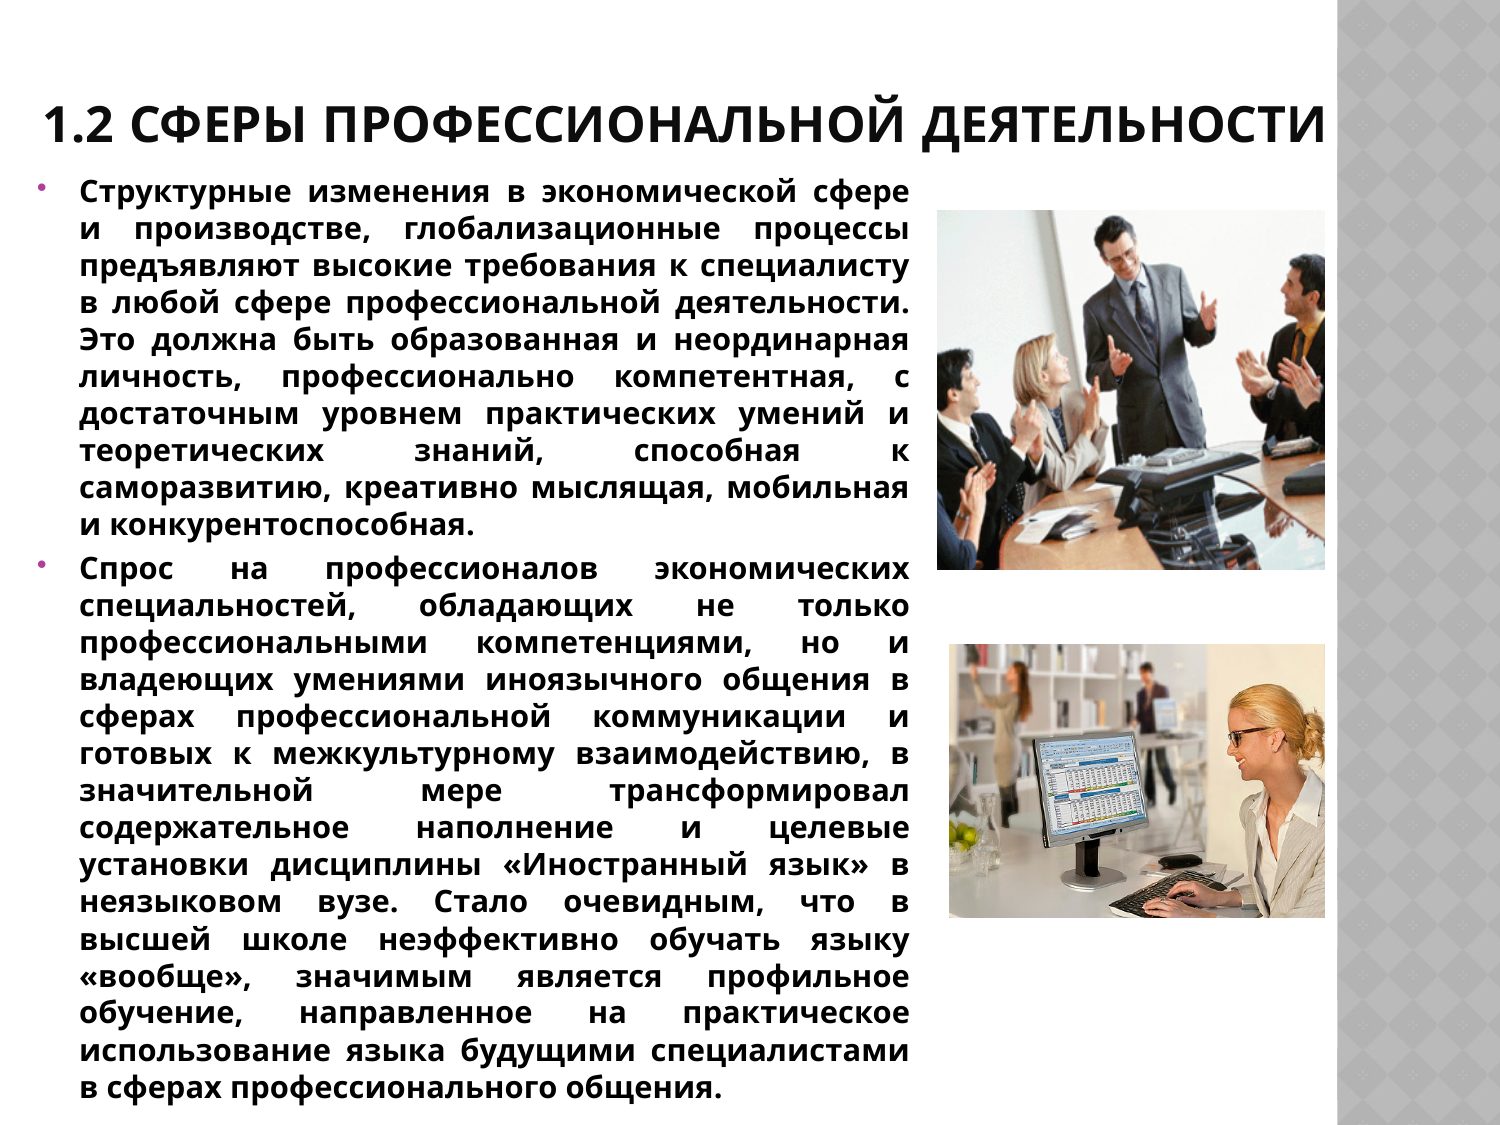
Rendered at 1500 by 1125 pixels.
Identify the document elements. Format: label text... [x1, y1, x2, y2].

list Структурные изменения в экономической сфере и производстве, глобализационные процессы предъявляют высокие требования к специалисту в любой сфере профессиональной деятельности. Это должна быть образованная и неординарная личность, профессионально компетентная, с достаточным уровнем практических умений и теоретических знаний, способная к саморазвитию, креативно мыслящая, мобильная и конкурентоспособная. Спрос на профессионалов экономических специальностей, обладающих не только профессиональными компетенциями, но и владеющих умениями иноязычного общения в сферах профессиональной коммуникации и готовых к межкультурному взаимодействию, в значительной мере трансформировал содержательное наполнение и целевые установки дисциплины «Иностранный язык» в неязыковом вузе. Стало очевидным, что в высшей школе неэффективно обучать языку «вообще», значимым является профильное обучение, направленное на практическое использование языка будущими специалистами в сферах профессионального общения. [23, 164, 926, 1125]
title 1.2 сферы профессиональной деятельности [35, 52, 1336, 153]
picture [948, 644, 1325, 919]
picture [936, 210, 1325, 570]
